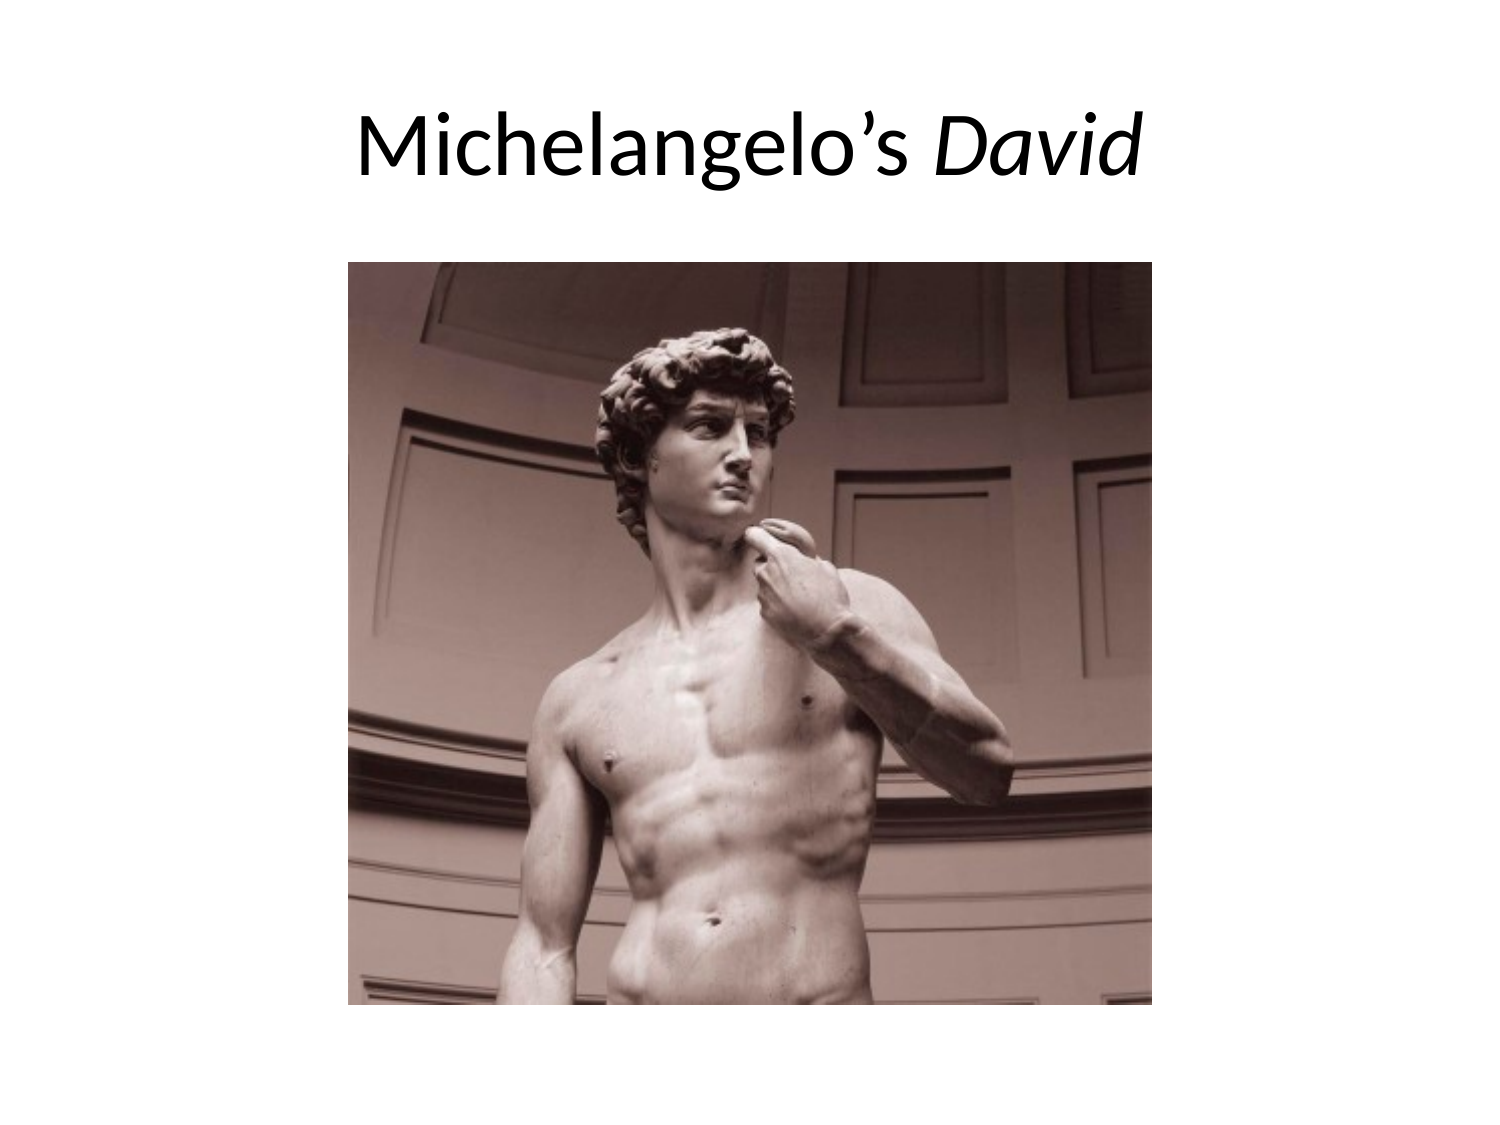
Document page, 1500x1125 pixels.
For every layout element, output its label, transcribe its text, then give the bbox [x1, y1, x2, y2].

title Michelangelo’s David [75, 45, 1425, 233]
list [74, 262, 1426, 1006]
